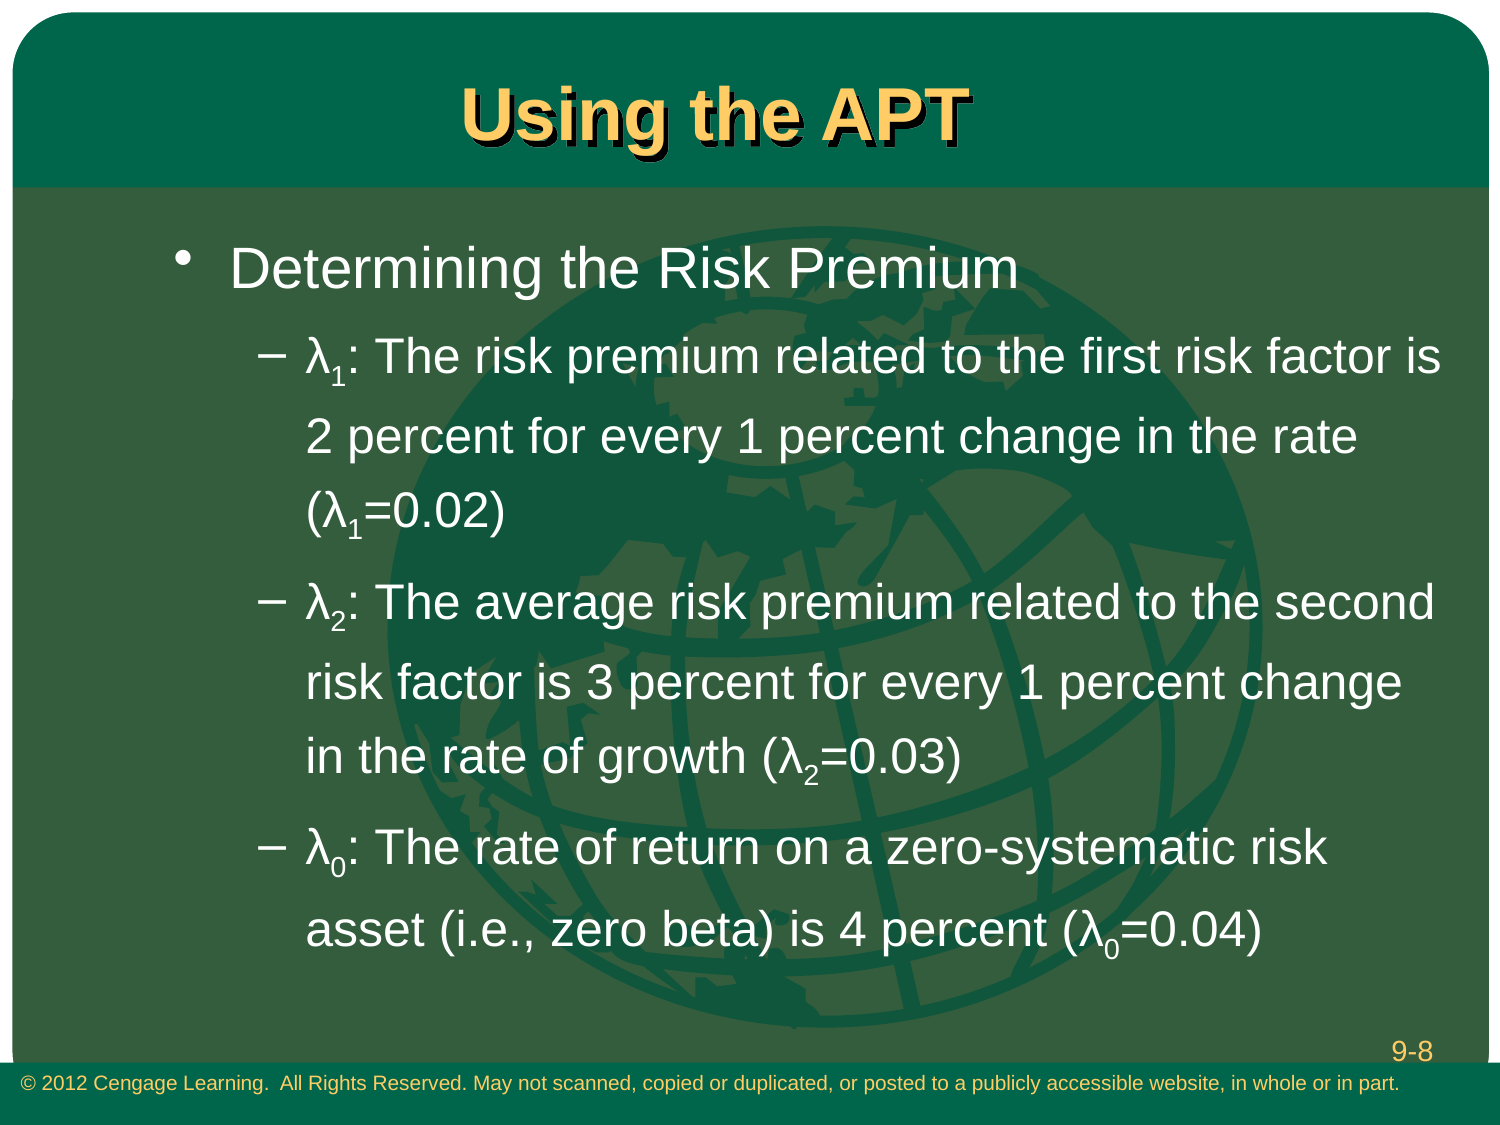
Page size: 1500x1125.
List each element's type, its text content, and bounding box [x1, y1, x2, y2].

title Using the APT [78, 52, 1354, 169]
footer © 2012 Cengage Learning. All Rights Reserved. May not scanned, copied or duplicated, or posted to a publicly accessible website, in whole or in part. [0, 1062, 1500, 1125]
slide_number 9-8 [1325, 1025, 1500, 1062]
list Determining the Risk Premium λ1: The risk premium related to the first risk factor is 2 percent for every 1 percent change in the rate (λ1=0.02) λ2: The average risk premium related to the second risk factor is 3 percent for every 1 percent change in the rate of growth (λ2=0.03) λ0: The rate of return on a zero-systematic risk asset (i.e., zero beta) is 4 percent (λ0=0.04) [158, 208, 1459, 1009]
